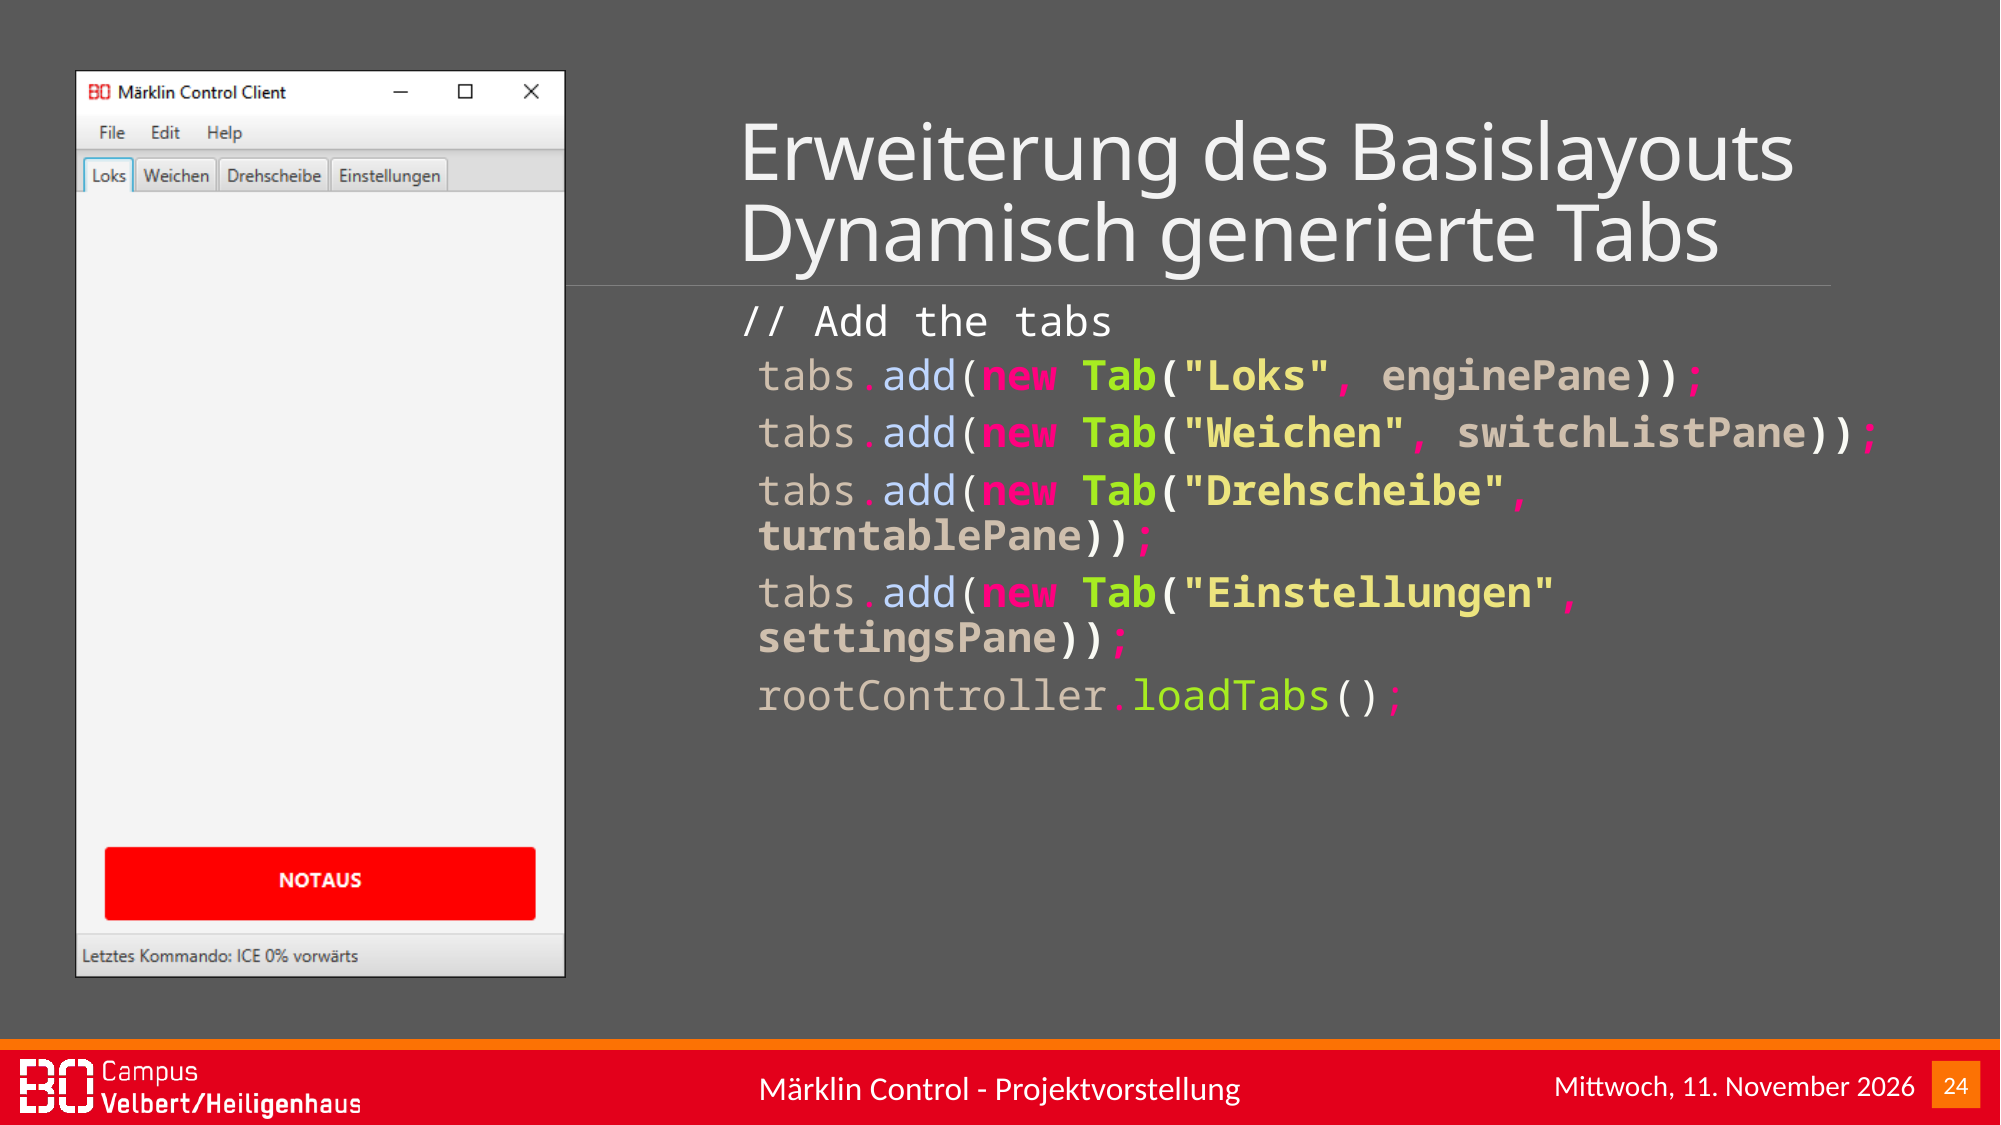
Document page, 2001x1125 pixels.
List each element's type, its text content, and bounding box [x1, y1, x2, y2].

picture [19, 1059, 94, 1113]
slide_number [1525, 1054, 1931, 1115]
picture [101, 1057, 365, 1120]
list // Add the tabs tabs.add(new Tab("Loks", enginePane)); tabs.add(new Tab("Weichen", switchListPane)); tabs.add(new Tab("Drehscheibe", turntablePane)); tabs.add(new Tab("Einstellungen", settingsPane)); rootController.loadTabs(); [723, 293, 1931, 954]
title Erweiterung des Basislayouts Dynamisch generierte Tabs [723, 47, 1830, 285]
slide_number 24 [1931, 1060, 1981, 1109]
picture [74, 70, 566, 978]
